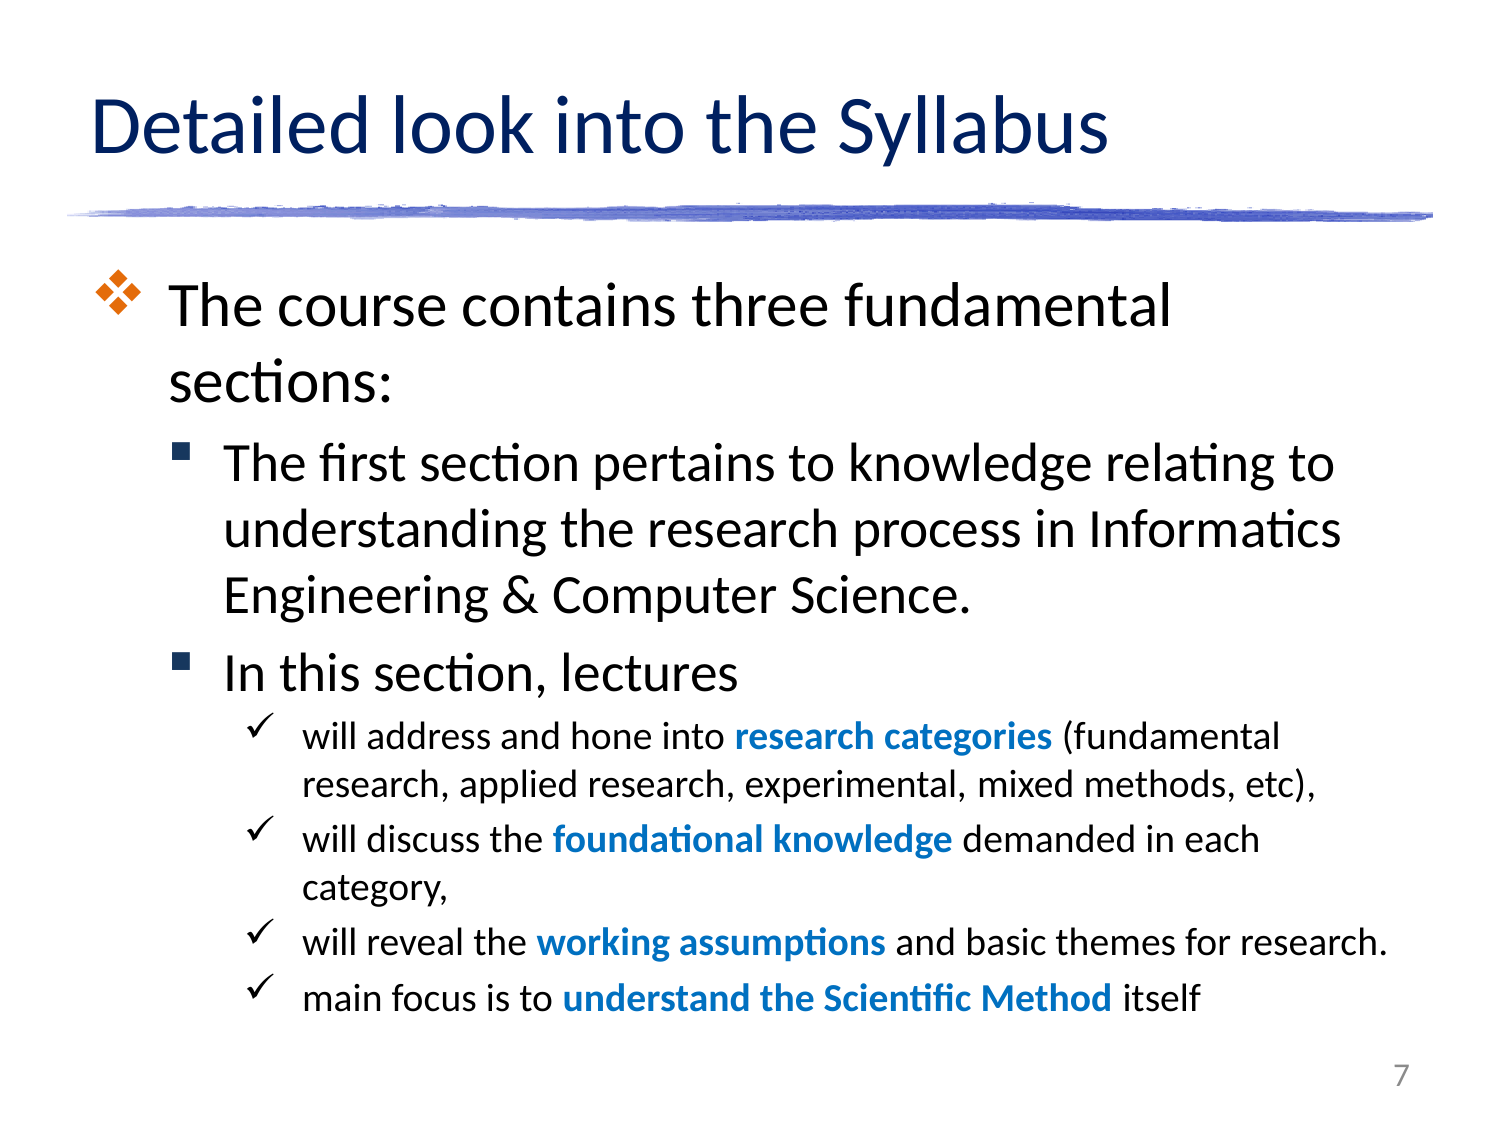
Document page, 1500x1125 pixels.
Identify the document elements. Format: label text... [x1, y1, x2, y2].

picture [55, 202, 1444, 226]
title Detailed look into the Syllabus [75, 45, 1424, 197]
list The course contains three fundamental sections: The first section pertains to knowledge relating to understanding the research process in Informatics Engineering & Computer Science. In this section, lectures will address and hone into research categories (fundamental research, applied research, experimental, mixed methods, etc), will discuss the foundational knowledge demanded in each category, will reveal the working assumptions and basic themes for research. main focus is to understand the Scientific Method itself [75, 255, 1425, 1035]
slide_number 7 [1074, 1042, 1425, 1103]
